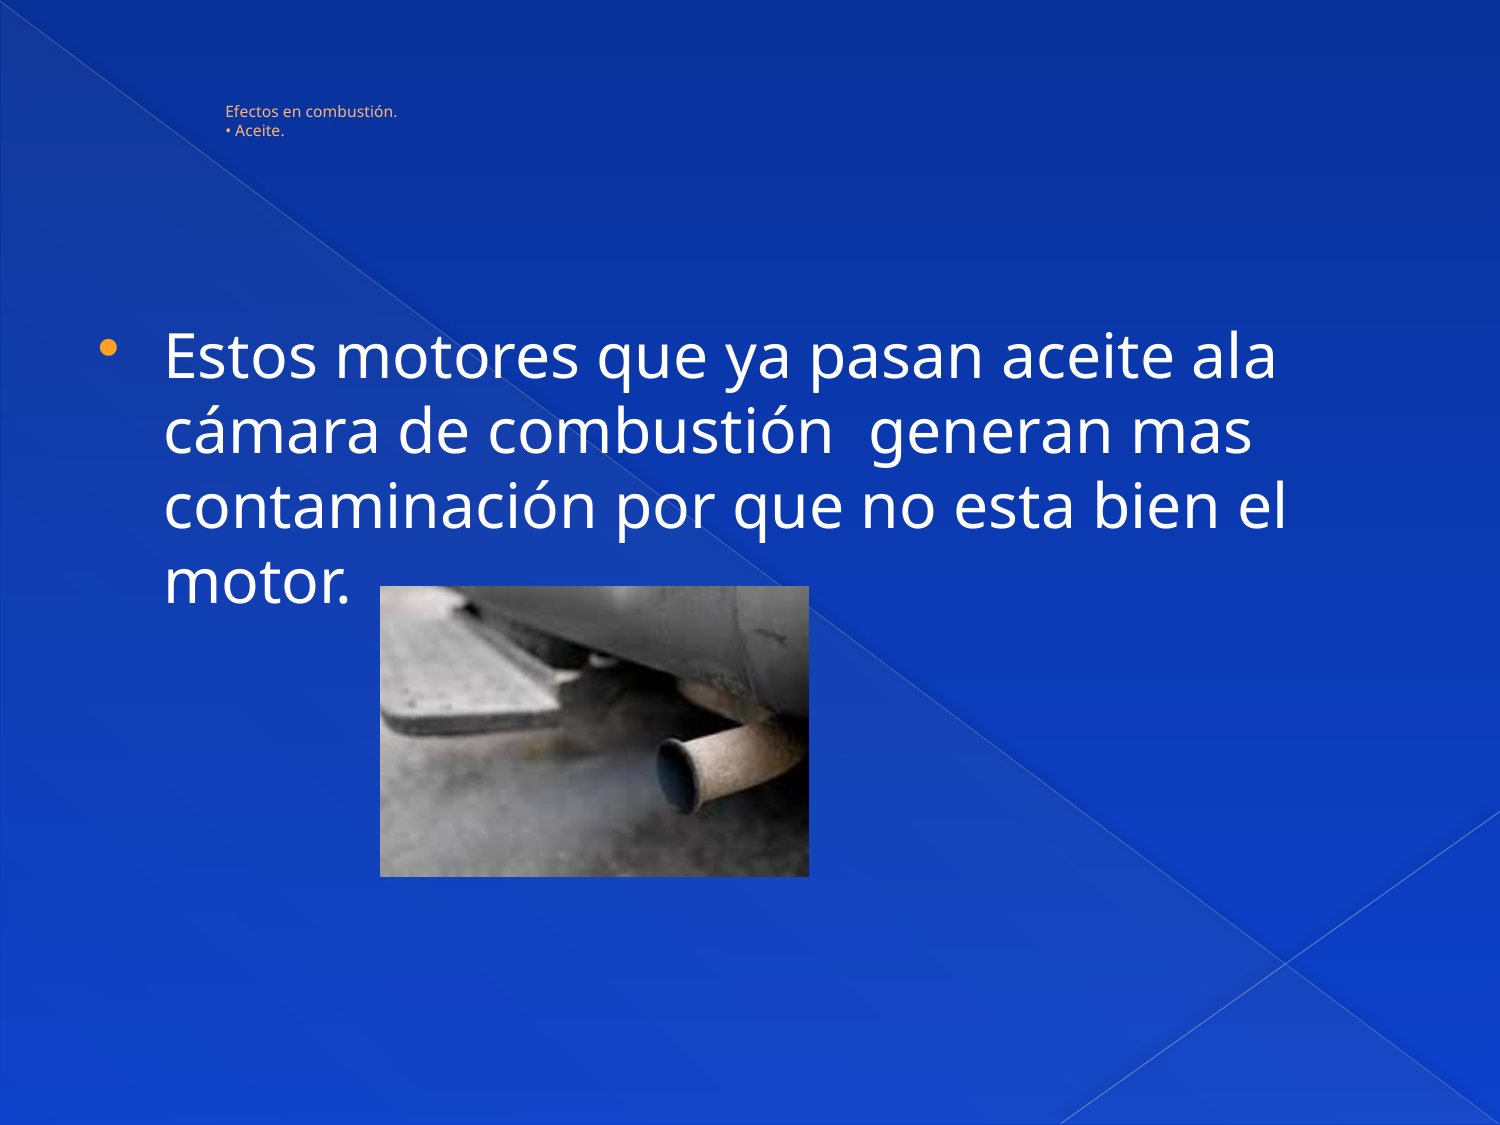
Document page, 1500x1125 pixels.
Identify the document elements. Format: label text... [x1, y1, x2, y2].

picture [380, 585, 810, 877]
list Estos motores que ya pasan aceite ala cámara de combustión generan mas contaminación por que no esta bien el motor. [75, 308, 1425, 1059]
title Efectos en combustión. • Aceite. [194, 54, 1245, 168]
